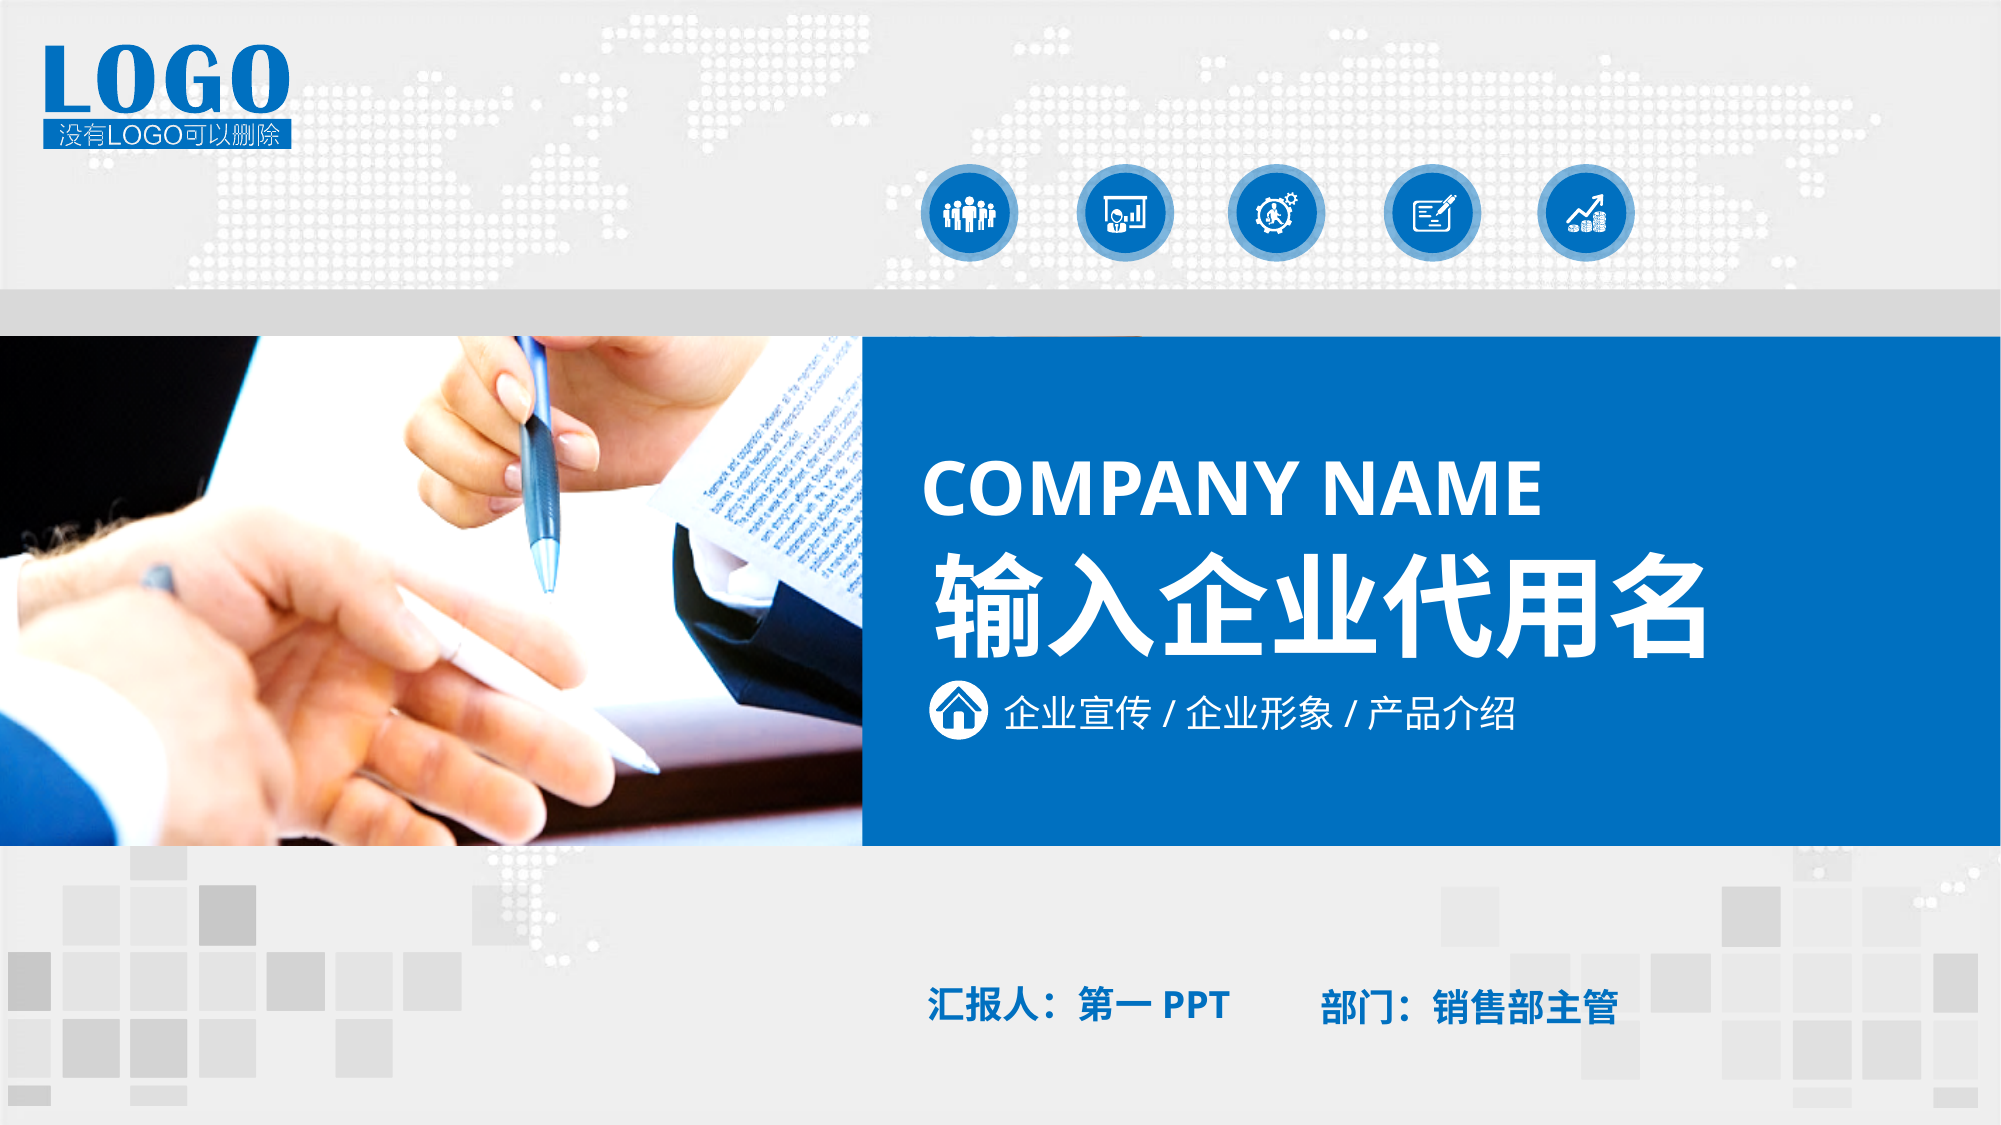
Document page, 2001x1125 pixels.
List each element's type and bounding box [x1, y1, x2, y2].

text_box [7, 822, 529, 1107]
picture [0, 0, 2001, 1125]
text_box [1392, 172, 1473, 254]
text_box [929, 172, 1010, 254]
text_box [1084, 172, 1166, 254]
text_box [1545, 172, 1627, 254]
text_box [1236, 172, 1318, 254]
